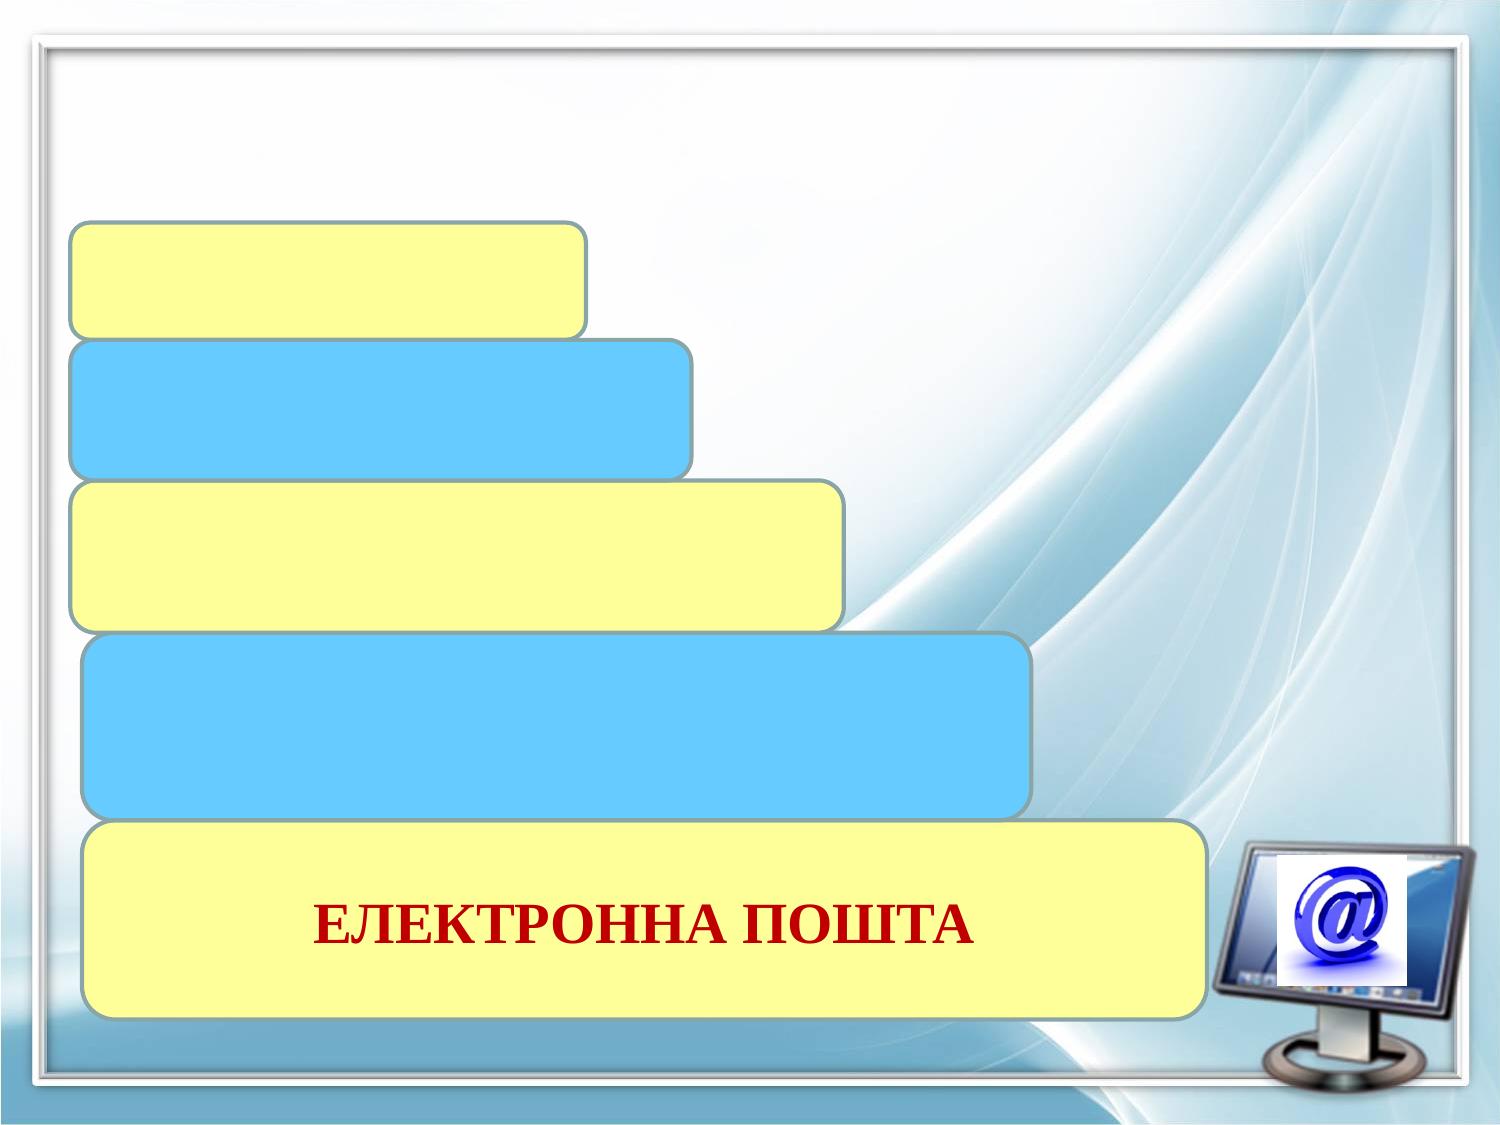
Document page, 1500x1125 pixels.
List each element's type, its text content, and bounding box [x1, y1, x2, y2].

text_box [68, 220, 589, 342]
picture [0, 0, 1500, 1125]
text_box ЕЛЕКТРОННА ПОШТА [79, 818, 1210, 1022]
text_box [79, 630, 1034, 823]
text_box [68, 337, 694, 483]
text_box [68, 478, 846, 635]
